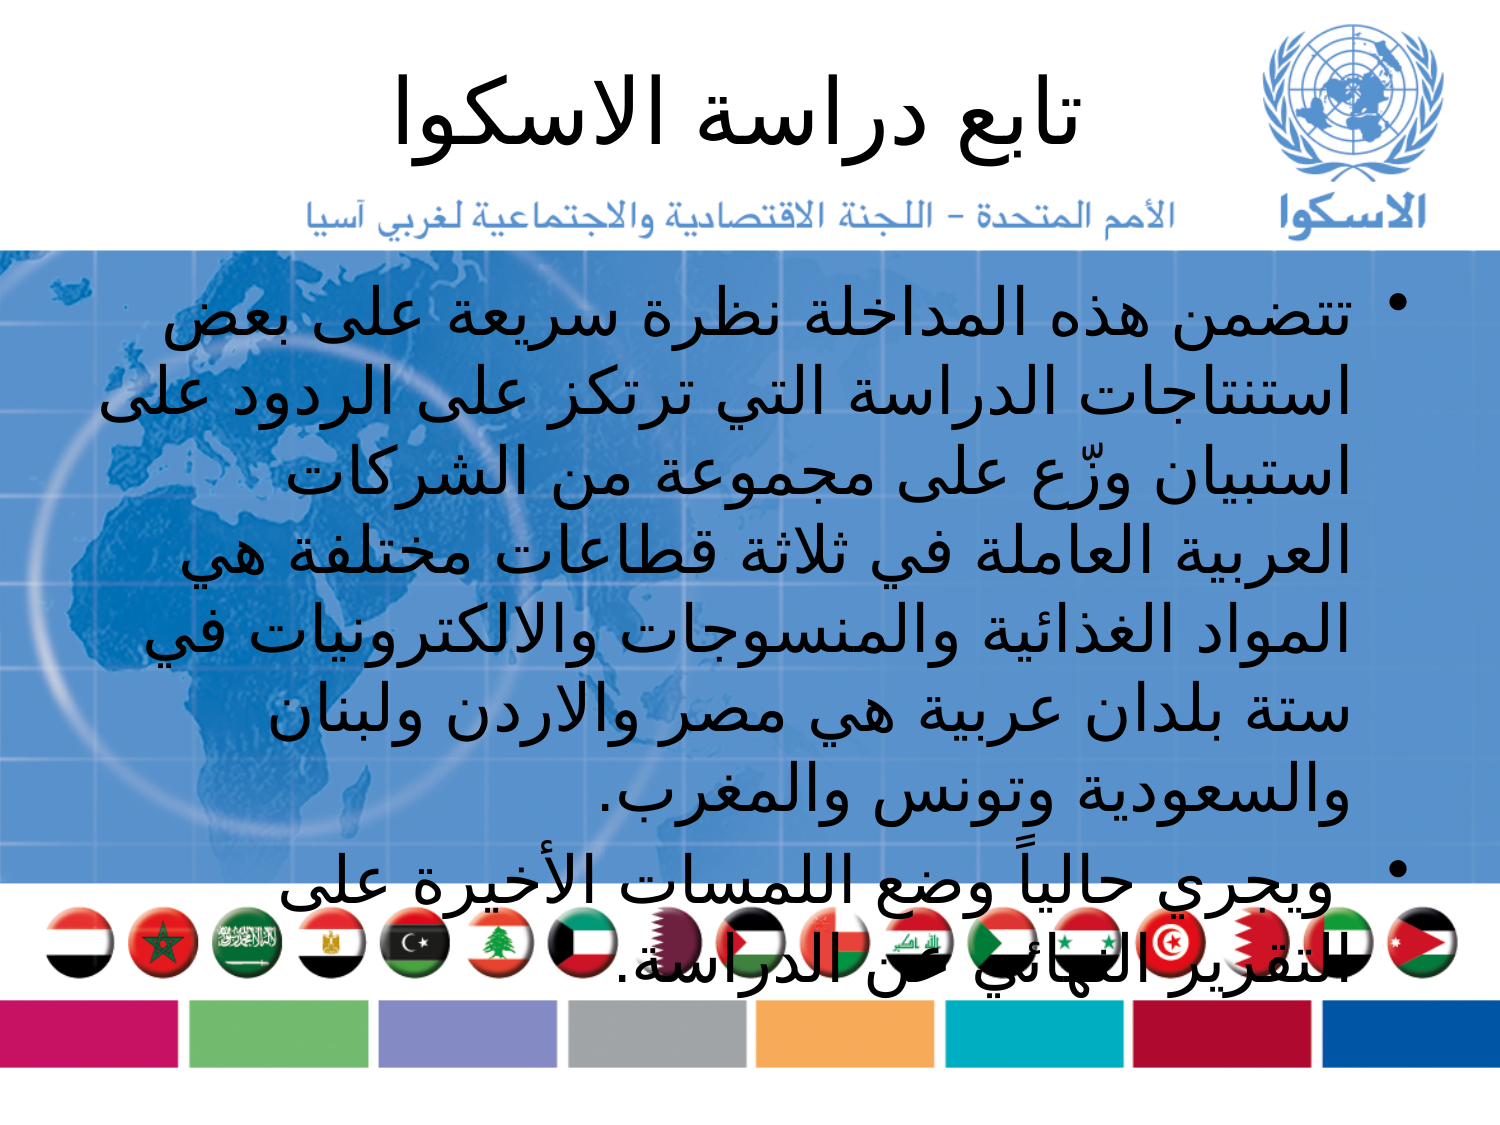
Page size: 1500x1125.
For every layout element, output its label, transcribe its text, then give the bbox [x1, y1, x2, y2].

picture [0, 0, 1500, 1125]
title تابع دراسة الاسكوا [75, 45, 1425, 233]
list تتضمن هذه المداخلة نظرة سريعة على بعض استنتاجات الدراسة التي ترتكز على الردود على استبيان وزّع على مجموعة من الشركات العربية العاملة في ثلاثة قطاعات مختلفة هي المواد الغذائية والمنسوجات والالكترونيات في ستة بلدان عربية هي مصر والاردن ولبنان والسعودية وتونس والمغرب. ويجري حالياً وضع اللمسات الأخيرة على التقرير النهائي عن الدراسة. [75, 262, 1425, 1005]
